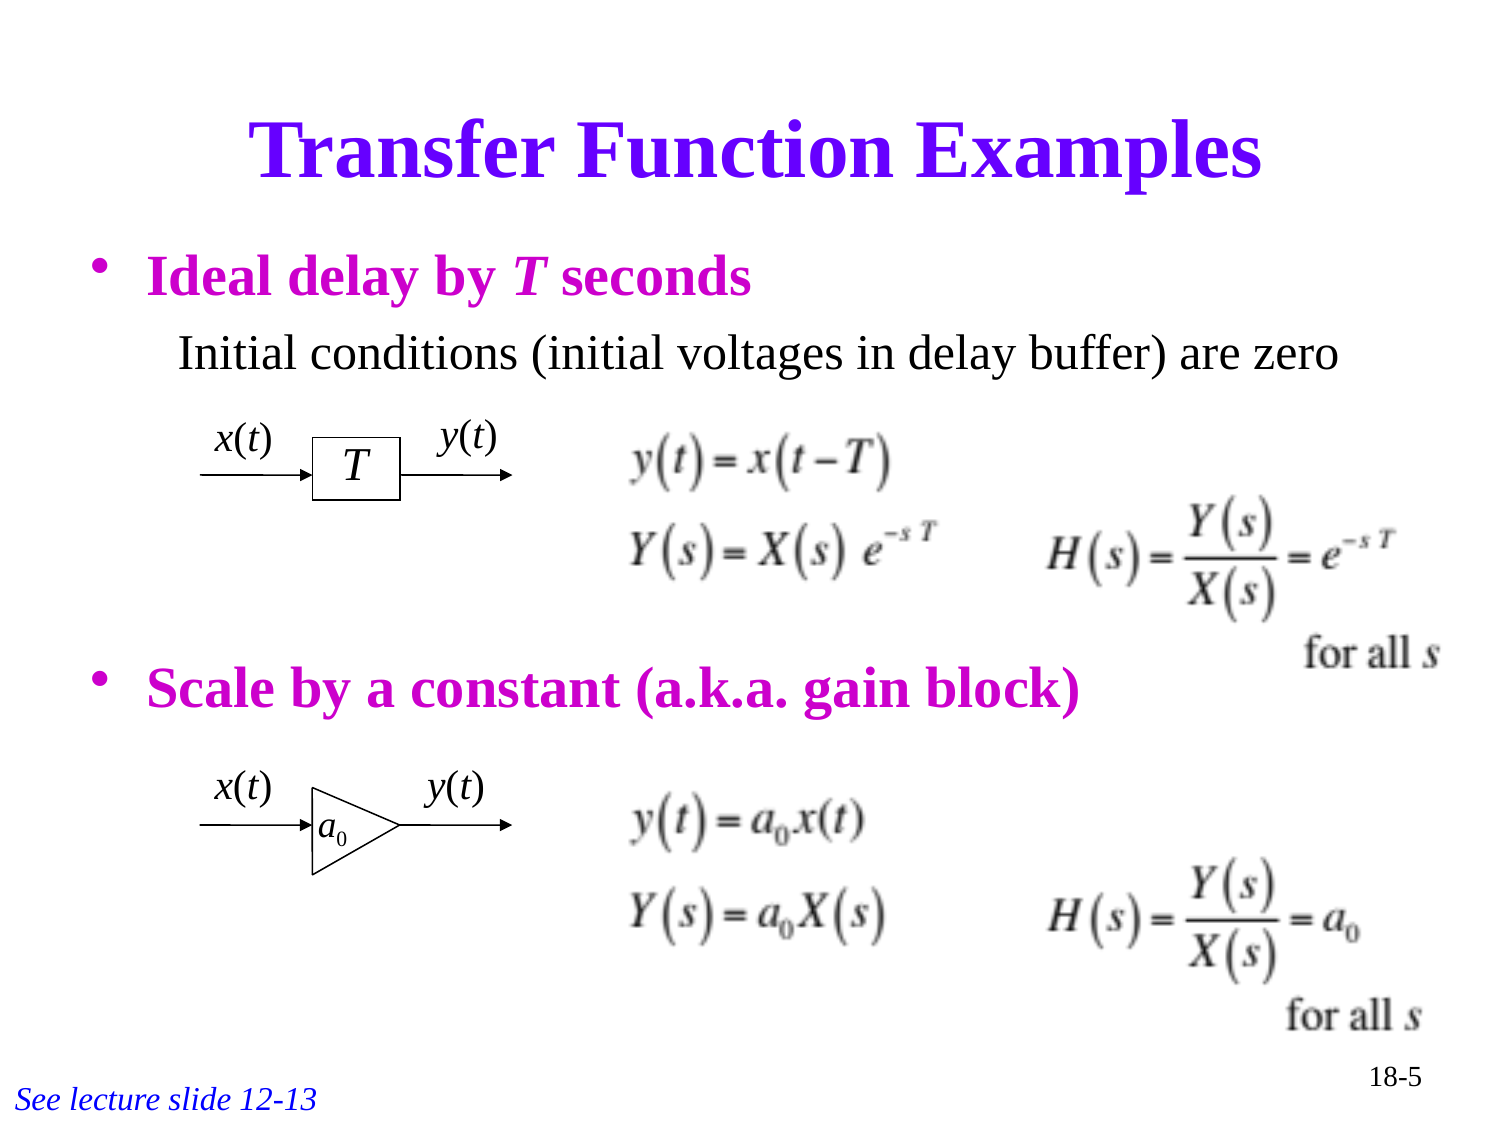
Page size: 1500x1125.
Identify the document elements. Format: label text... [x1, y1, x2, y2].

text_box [1299, 624, 1444, 675]
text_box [199, 749, 525, 876]
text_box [624, 783, 870, 858]
text_box See lecture slide 12-13 [0, 1069, 588, 1125]
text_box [1281, 987, 1426, 1038]
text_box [624, 512, 944, 588]
title Transfer Function Examples [75, 50, 1438, 237]
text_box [1041, 849, 1365, 988]
text_box Scale by a constant (a.k.a. gain block) [74, 649, 1438, 738]
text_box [199, 399, 538, 501]
list Ideal delay by T seconds [75, 237, 1438, 338]
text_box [624, 878, 888, 951]
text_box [624, 424, 895, 497]
text_box Initial conditions (initial voltages in delay buffer) are zero [87, 312, 1413, 388]
slide_number 18-5 [1124, 1049, 1438, 1125]
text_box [1040, 487, 1401, 626]
